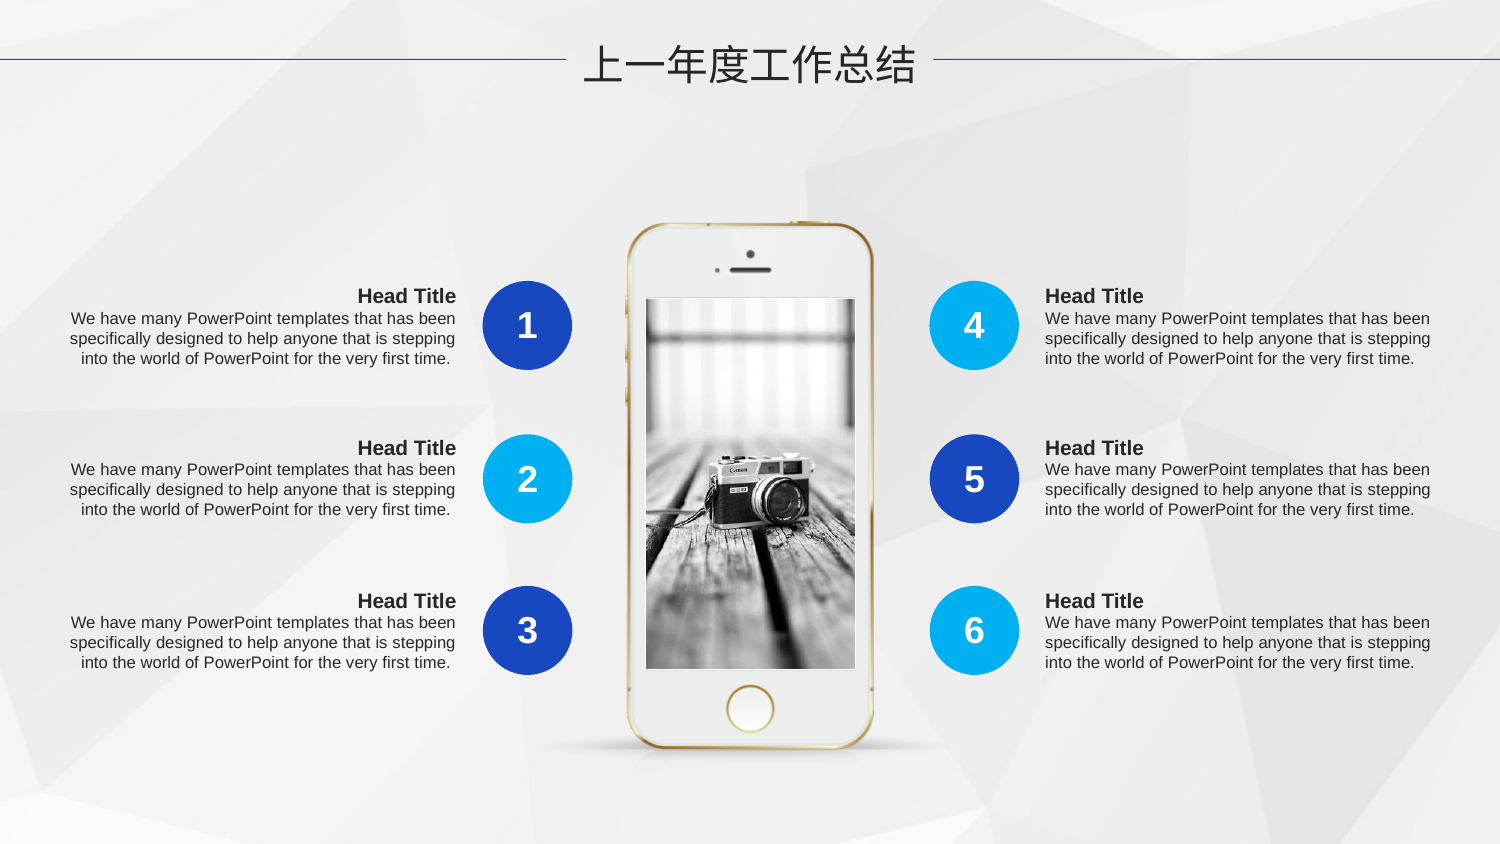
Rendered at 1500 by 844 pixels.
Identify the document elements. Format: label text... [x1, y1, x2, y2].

text_box 上一年度工作总结 [568, 31, 932, 97]
text_box Head Title We have many PowerPoint templates that has been specifically designed to help anyone that is stepping into the world of PowerPoint for the very first time. [1073, 434, 1447, 520]
picture [0, 0, 1500, 844]
text_box Head Title We have many PowerPoint templates that has been specifically designed to help anyone that is stepping into the world of PowerPoint for the very first time. [54, 434, 425, 520]
text_box Head Title We have many PowerPoint templates that has been specifically designed to help anyone that is stepping into the world of PowerPoint for the very first time. [54, 587, 425, 673]
text_box Head Title We have many PowerPoint templates that has been specifically designed to help anyone that is stepping into the world of PowerPoint for the very first time. [1073, 283, 1447, 368]
text_box Head Title We have many PowerPoint templates that has been specifically designed to help anyone that is stepping into the world of PowerPoint for the very first time. [1073, 587, 1447, 673]
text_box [430, 221, 1069, 782]
text_box Head Title We have many PowerPoint templates that has been specifically designed to help anyone that is stepping into the world of PowerPoint for the very first time. [54, 283, 425, 368]
